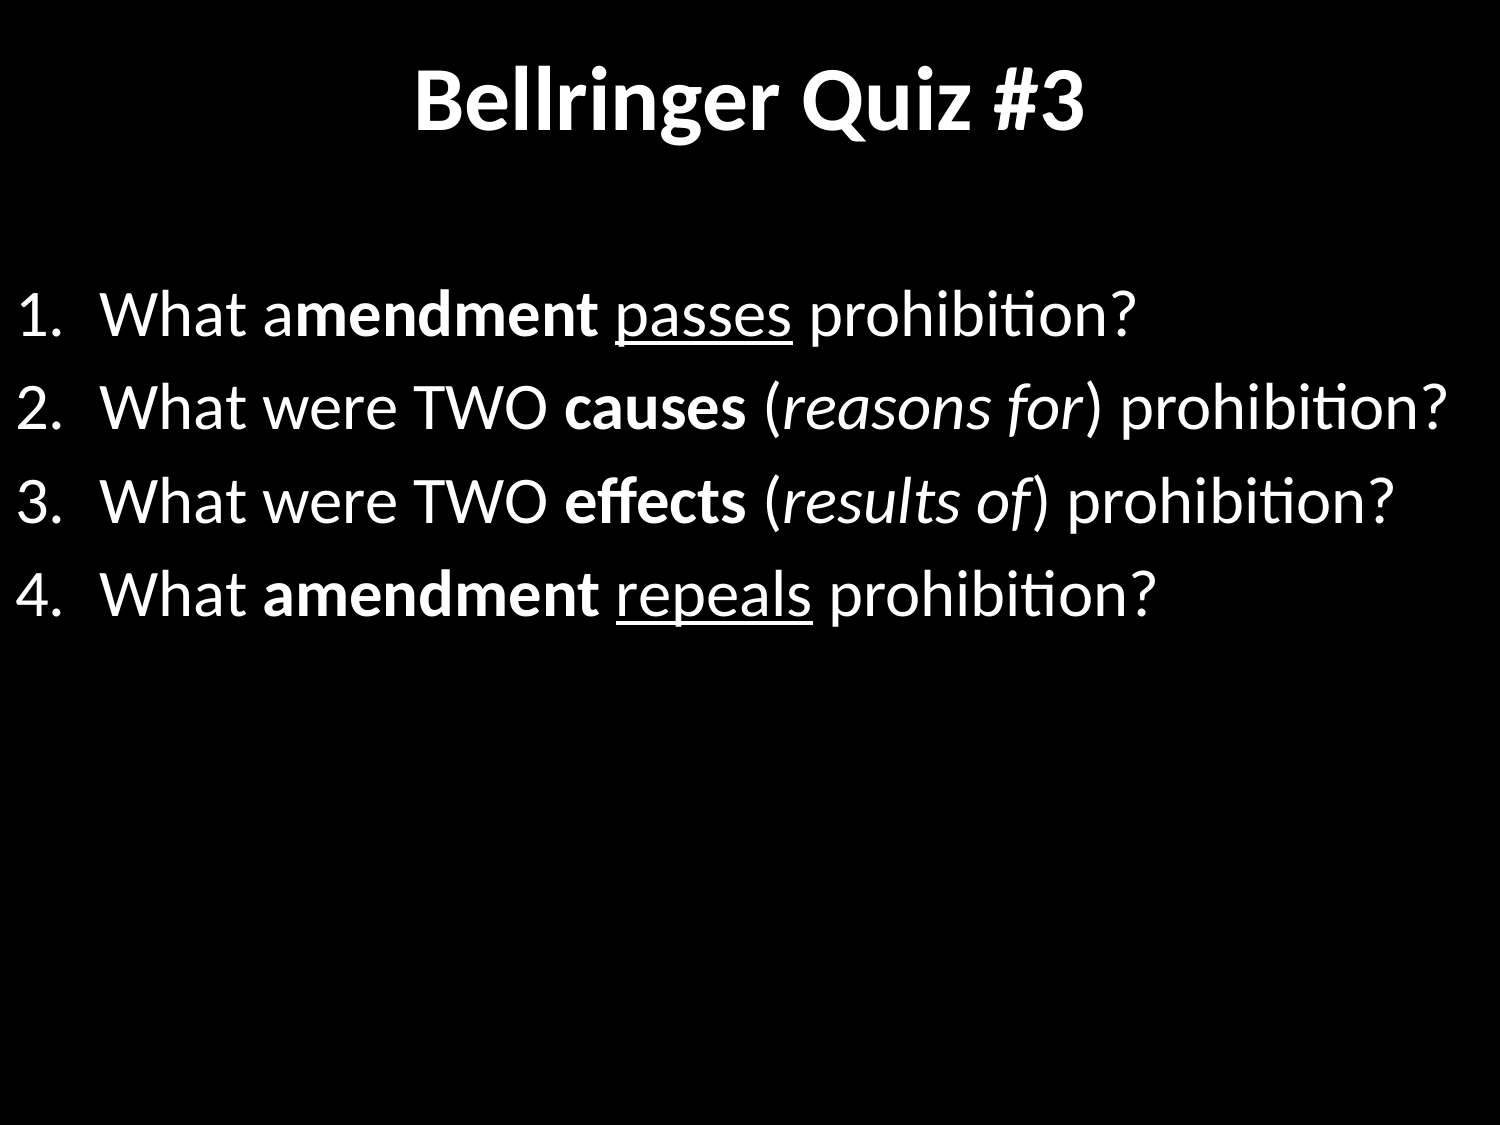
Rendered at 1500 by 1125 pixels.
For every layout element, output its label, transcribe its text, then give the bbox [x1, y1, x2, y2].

title Bellringer Quiz #3 [75, 0, 1425, 188]
list What amendment passes prohibition? What were TWO causes (reasons for) prohibition? What were TWO effects (results of) prohibition? What amendment repeals prohibition? [0, 262, 1500, 1125]
